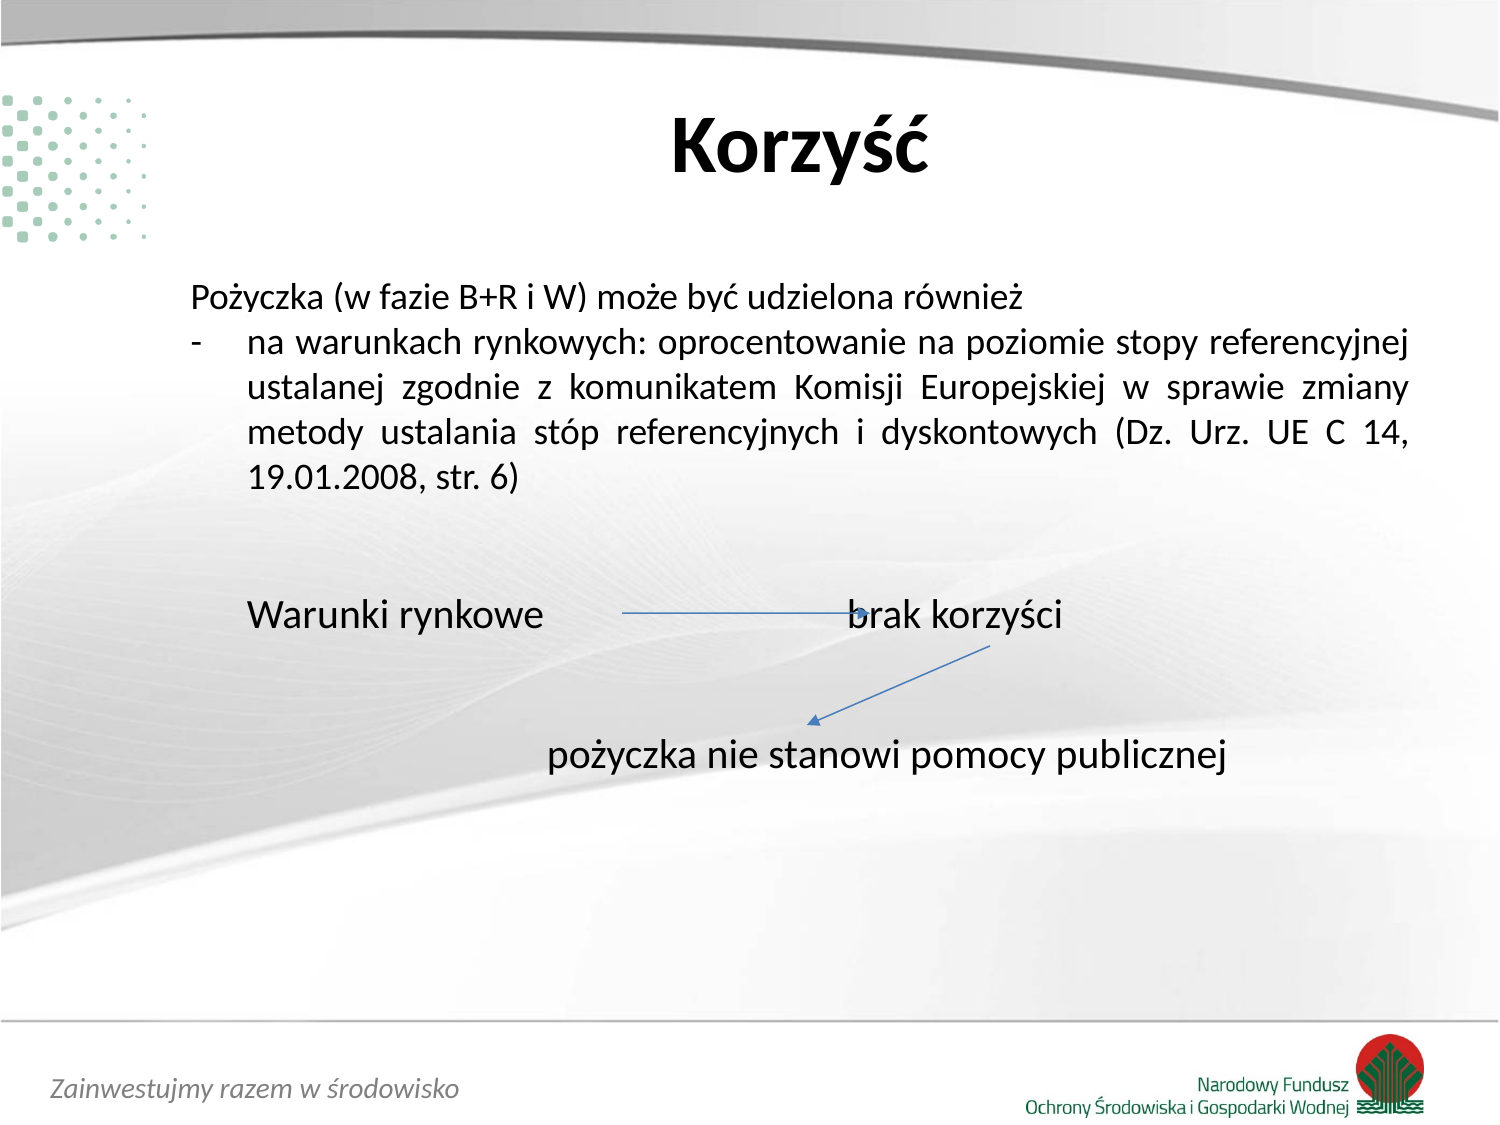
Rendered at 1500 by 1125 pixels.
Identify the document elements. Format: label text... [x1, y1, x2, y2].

picture [1026, 1034, 1424, 1118]
text_box [622, 607, 871, 620]
picture [0, 0, 1499, 1023]
text_box Korzyść [175, 58, 1425, 219]
text_box [806, 645, 991, 726]
text_box Pożyczka (w fazie B+R i W) może być udzielona również - na warunkach rynkowych: oprocentowanie na poziomie stopy referencyjnej ustalanej zgodnie z komunikatem Komisji Europejskiej w sprawie zmiany metody ustalania stóp referencyjnych i dyskontowych (Dz. Urz. UE C 14, 19.01.2008, str. 6) Warunki rynkowe brak korzyści pożyczka nie stanowi pomocy publicznej [175, 219, 1425, 1005]
